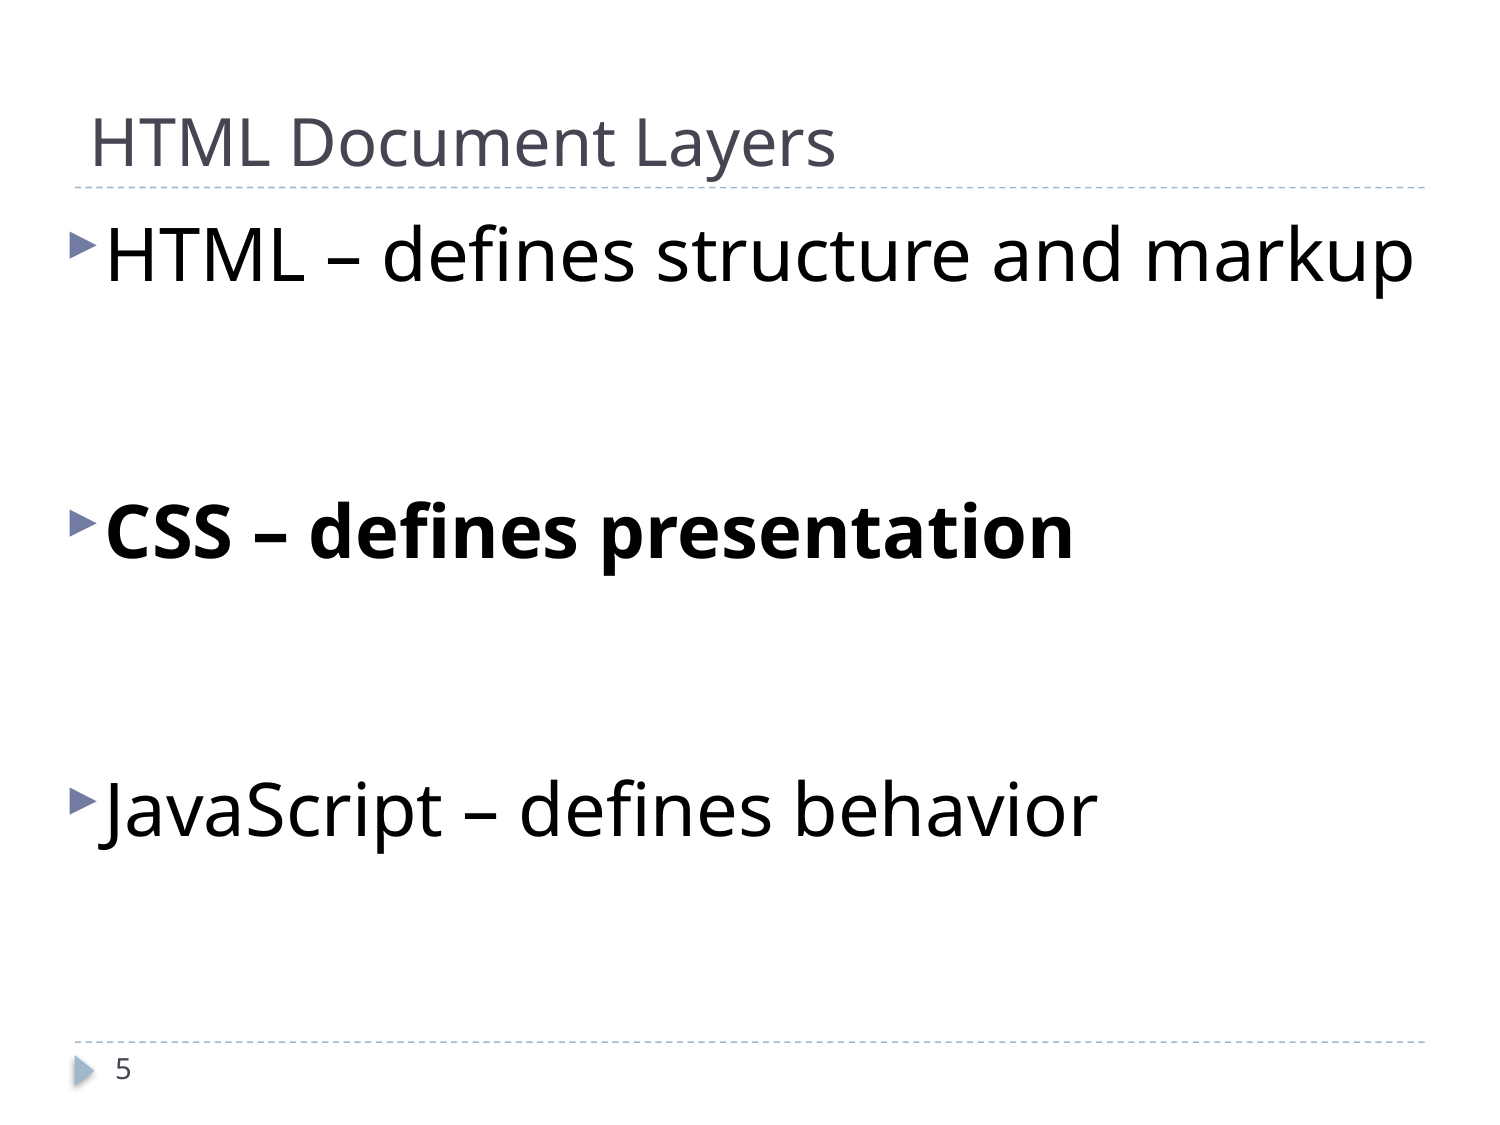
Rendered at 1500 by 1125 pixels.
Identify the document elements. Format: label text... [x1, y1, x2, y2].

list HTML – defines structure and markup CSS – defines presentation JavaScript – defines behavior [50, 200, 1463, 1000]
slide_number 5 [100, 1042, 426, 1103]
title HTML Document Layers [75, 24, 1425, 188]
